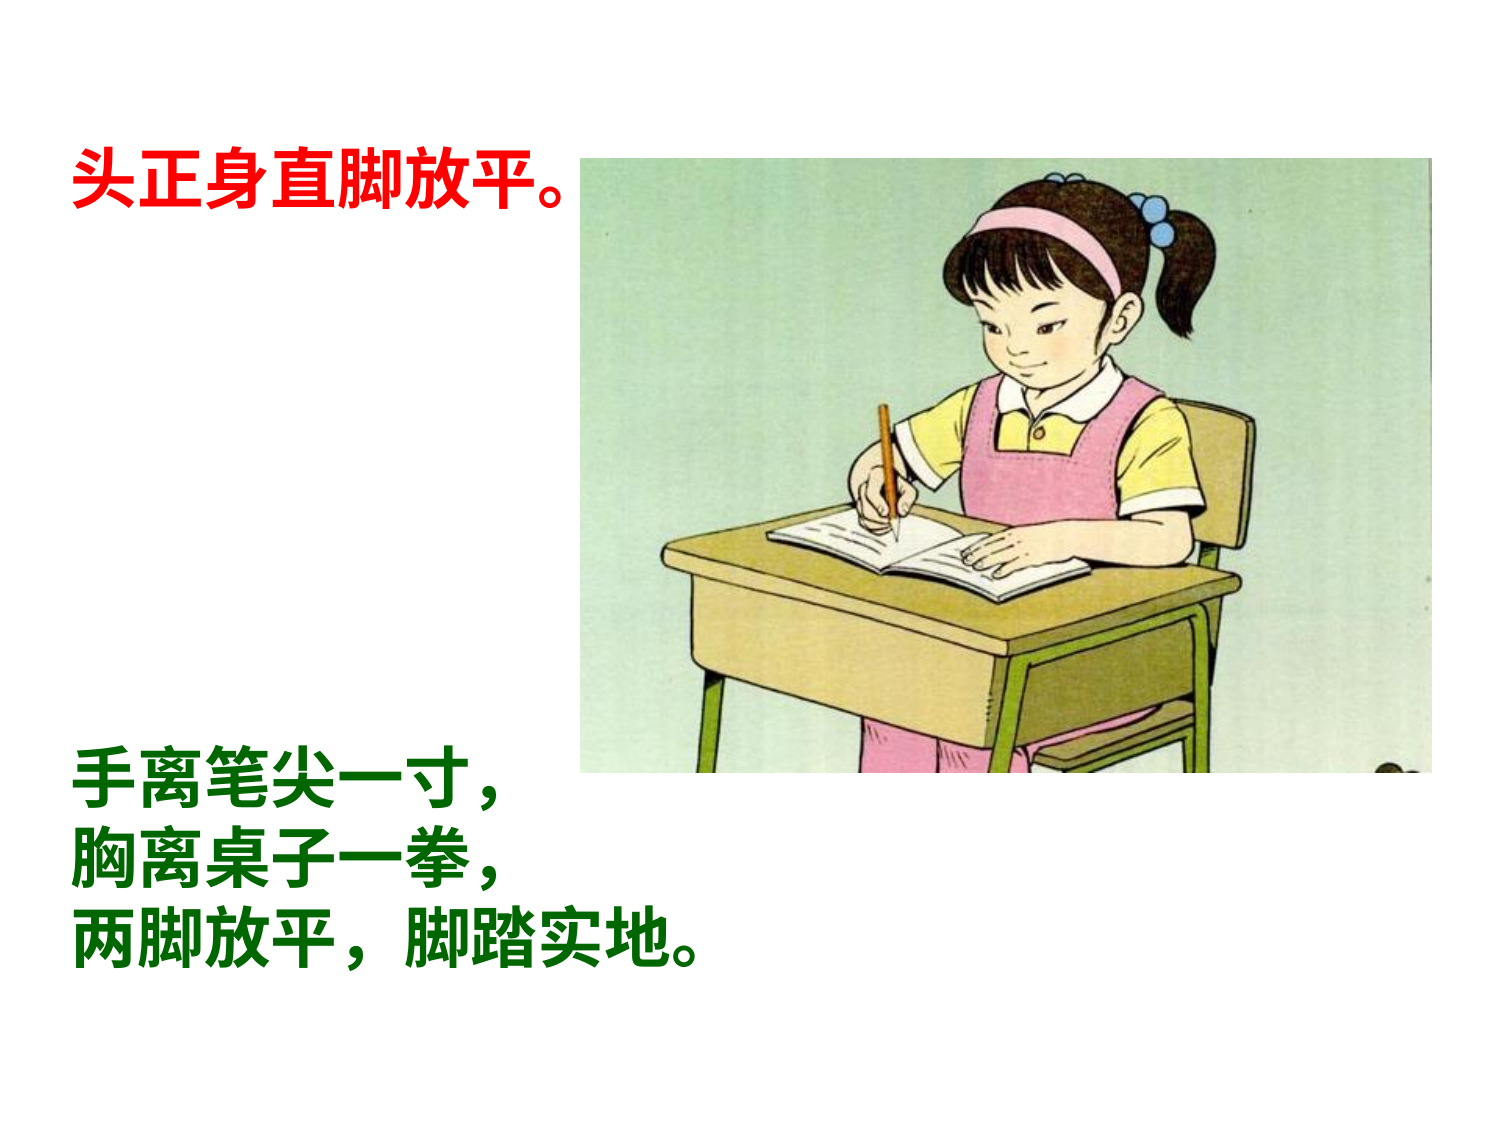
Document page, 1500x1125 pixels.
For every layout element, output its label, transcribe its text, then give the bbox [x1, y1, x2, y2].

text_box 头正身直脚放平。 [55, 129, 635, 225]
picture [580, 158, 1432, 774]
text_box 手离笔尖一寸， 胸离桌子一拳， 两脚放平，脚踏实地。 [55, 728, 769, 983]
